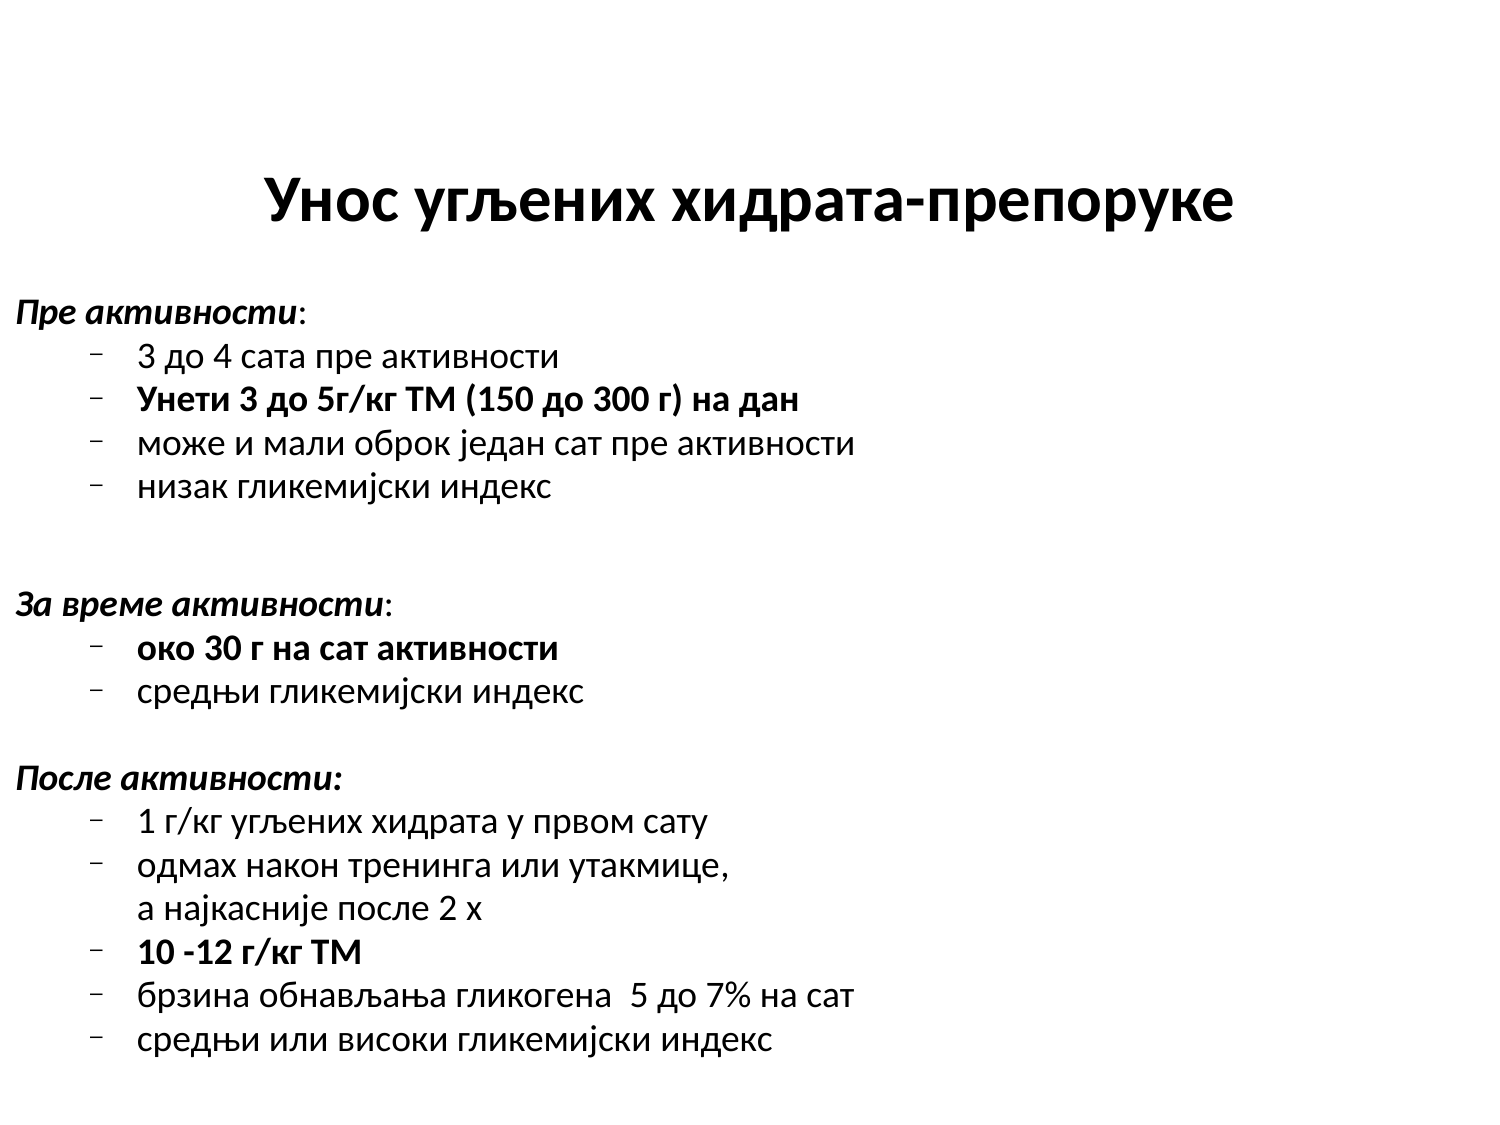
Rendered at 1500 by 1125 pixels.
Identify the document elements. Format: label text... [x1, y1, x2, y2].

title Унос угљених хидрата-препоруке [0, 113, 1500, 277]
list Пре активности: 3 до 4 сата пре активности Унети 3 до 5г/кг ТМ (150 до 300 г) на дан може и мали оброк један сат пре активности низак гликемијски индекс За време активности: око 30 г на сат активности средњи гликемијски индекс После активности: 1 г/кг угљених хидрата у првом сату одмах након тренинга или утакмице, а најкасније после 2 х 10 -12 г/кг ТМ брзина обнављања гликогена 5 до 7% на сат средњи или високи гликемијски индекс [0, 288, 1483, 1125]
